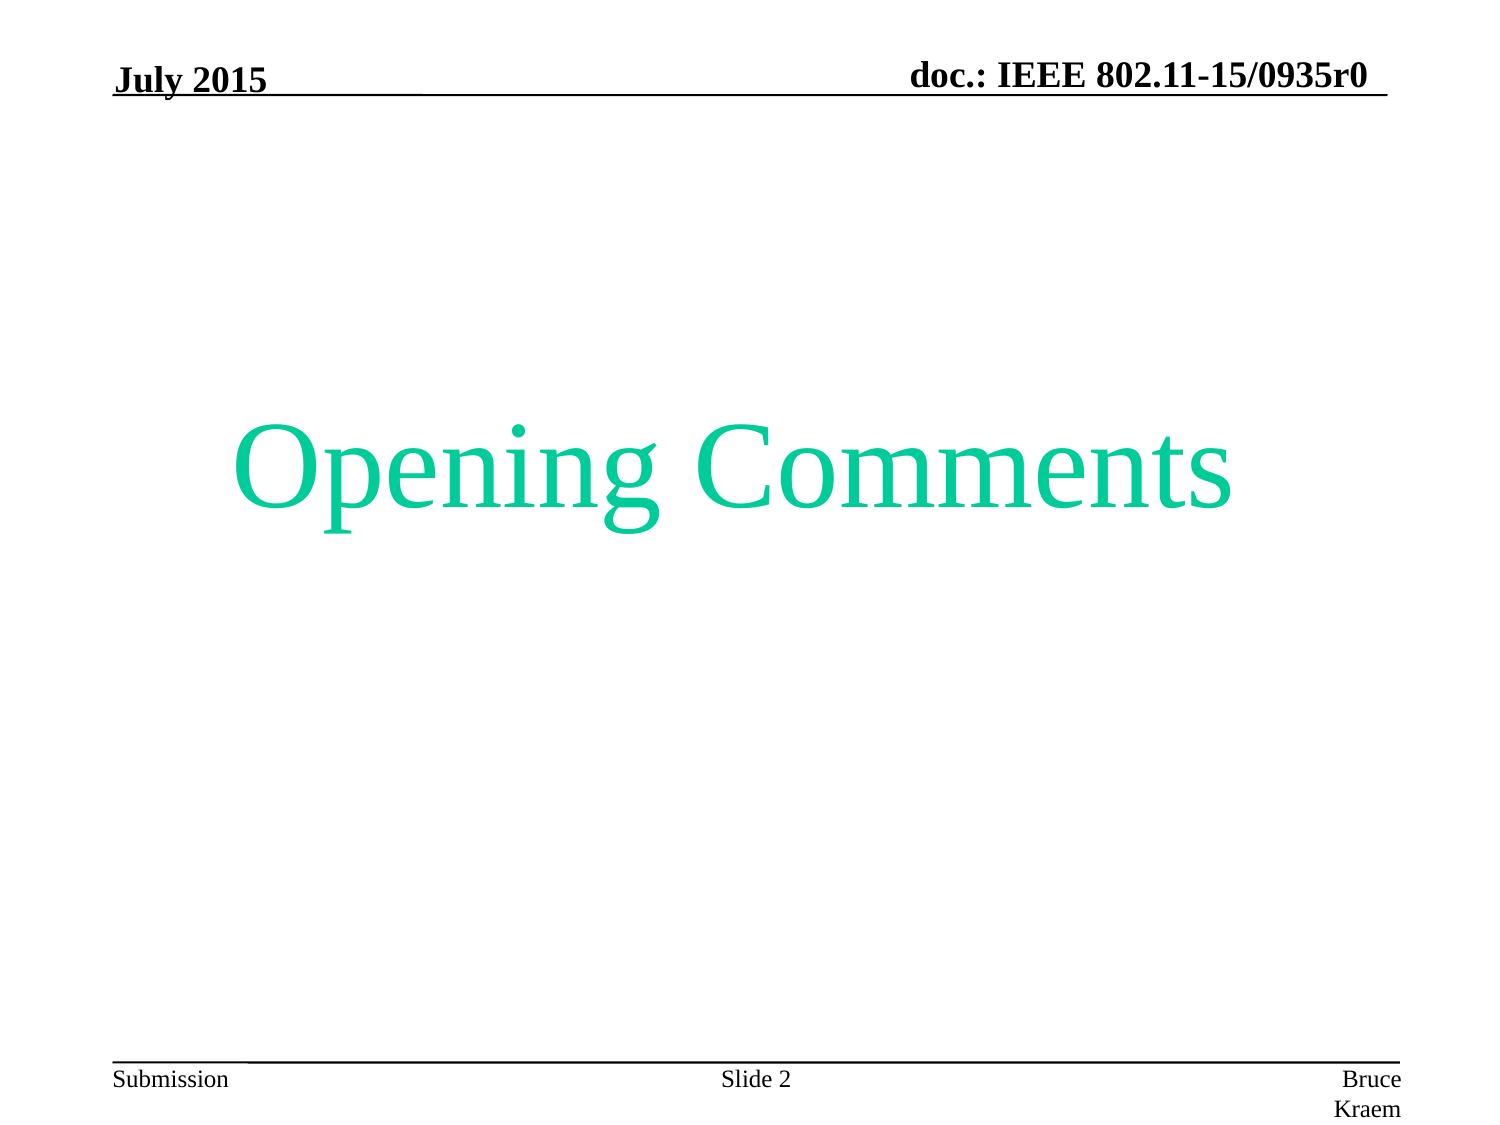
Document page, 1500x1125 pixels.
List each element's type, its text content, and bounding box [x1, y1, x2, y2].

text_box Opening Comments [216, 374, 1251, 540]
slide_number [114, 54, 335, 100]
slide_number Slide 2 [712, 1062, 800, 1093]
footer Bruce Kraemer, Marvell [1325, 1062, 1402, 1093]
